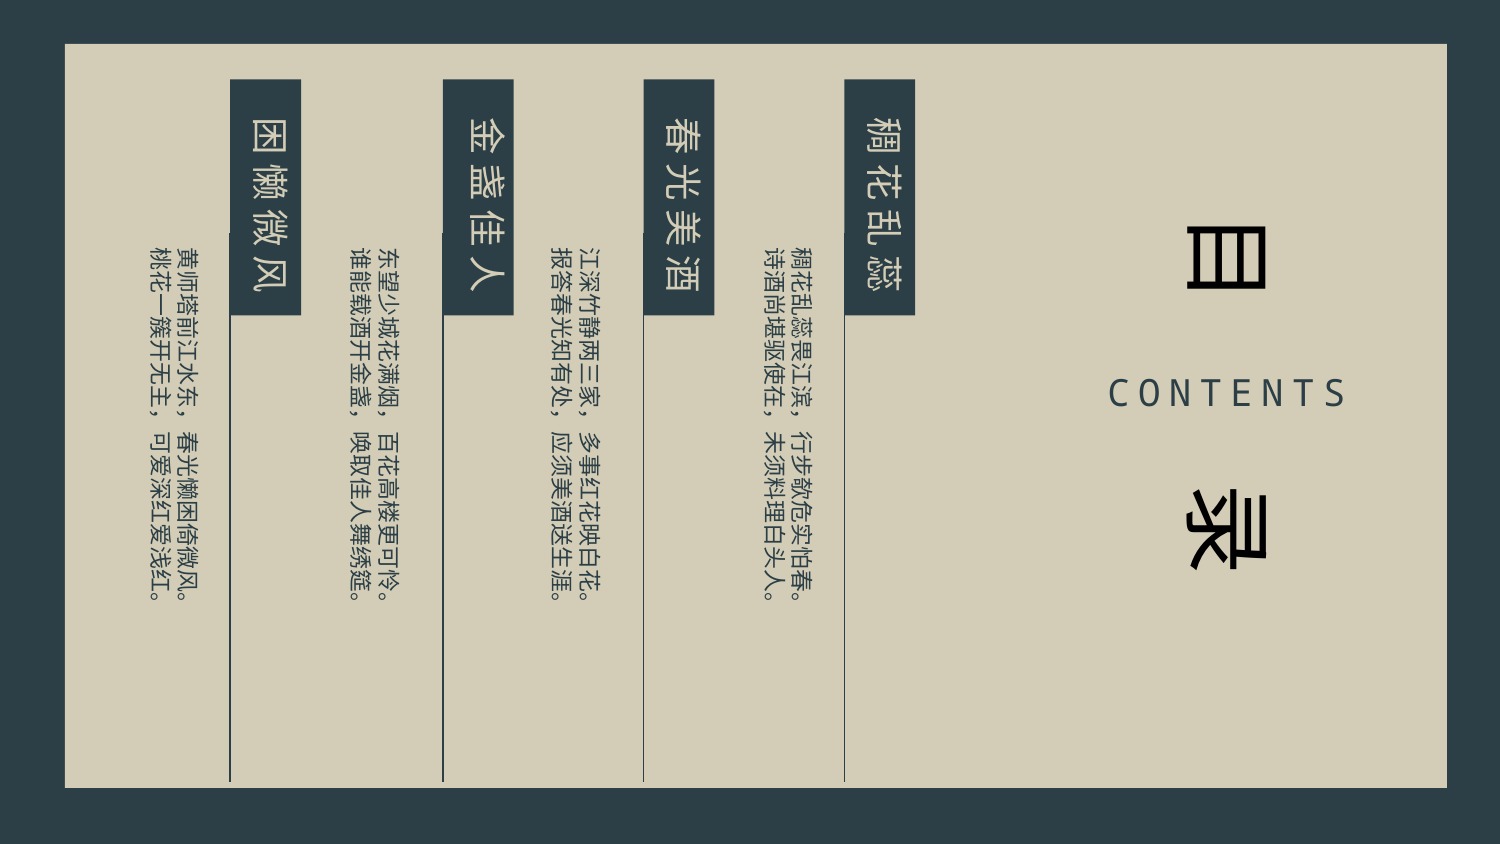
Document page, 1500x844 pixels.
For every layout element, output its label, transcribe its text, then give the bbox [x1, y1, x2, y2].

text_box [0, 0, 1500, 844]
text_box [643, 79, 715, 783]
text_box 江深竹静两三家，多事红花映白花。 报答春光知有处，应须美酒送生涯。 [525, 232, 612, 783]
text_box 目 [1151, 197, 1294, 328]
text_box 黄师塔前江水东，春光懒困倚微风。 桃花一簇开无主，可爱深红爱浅红。 [123, 232, 210, 783]
text_box 东望少城花满烟，百花高楼更可怜。 谁能载酒开金盏，唤取佳人舞绣筵。 [307, 232, 411, 783]
text_box [63, 42, 1449, 790]
text_box 稠花乱蕊畏江滨，行步欹危实怕春。 诗酒尚堪驱使在，未须料理白头人。 [738, 232, 824, 783]
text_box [844, 79, 916, 783]
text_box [442, 79, 514, 783]
text_box CONTENTS [1092, 361, 1377, 421]
text_box 录 [1151, 469, 1294, 611]
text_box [229, 79, 302, 783]
